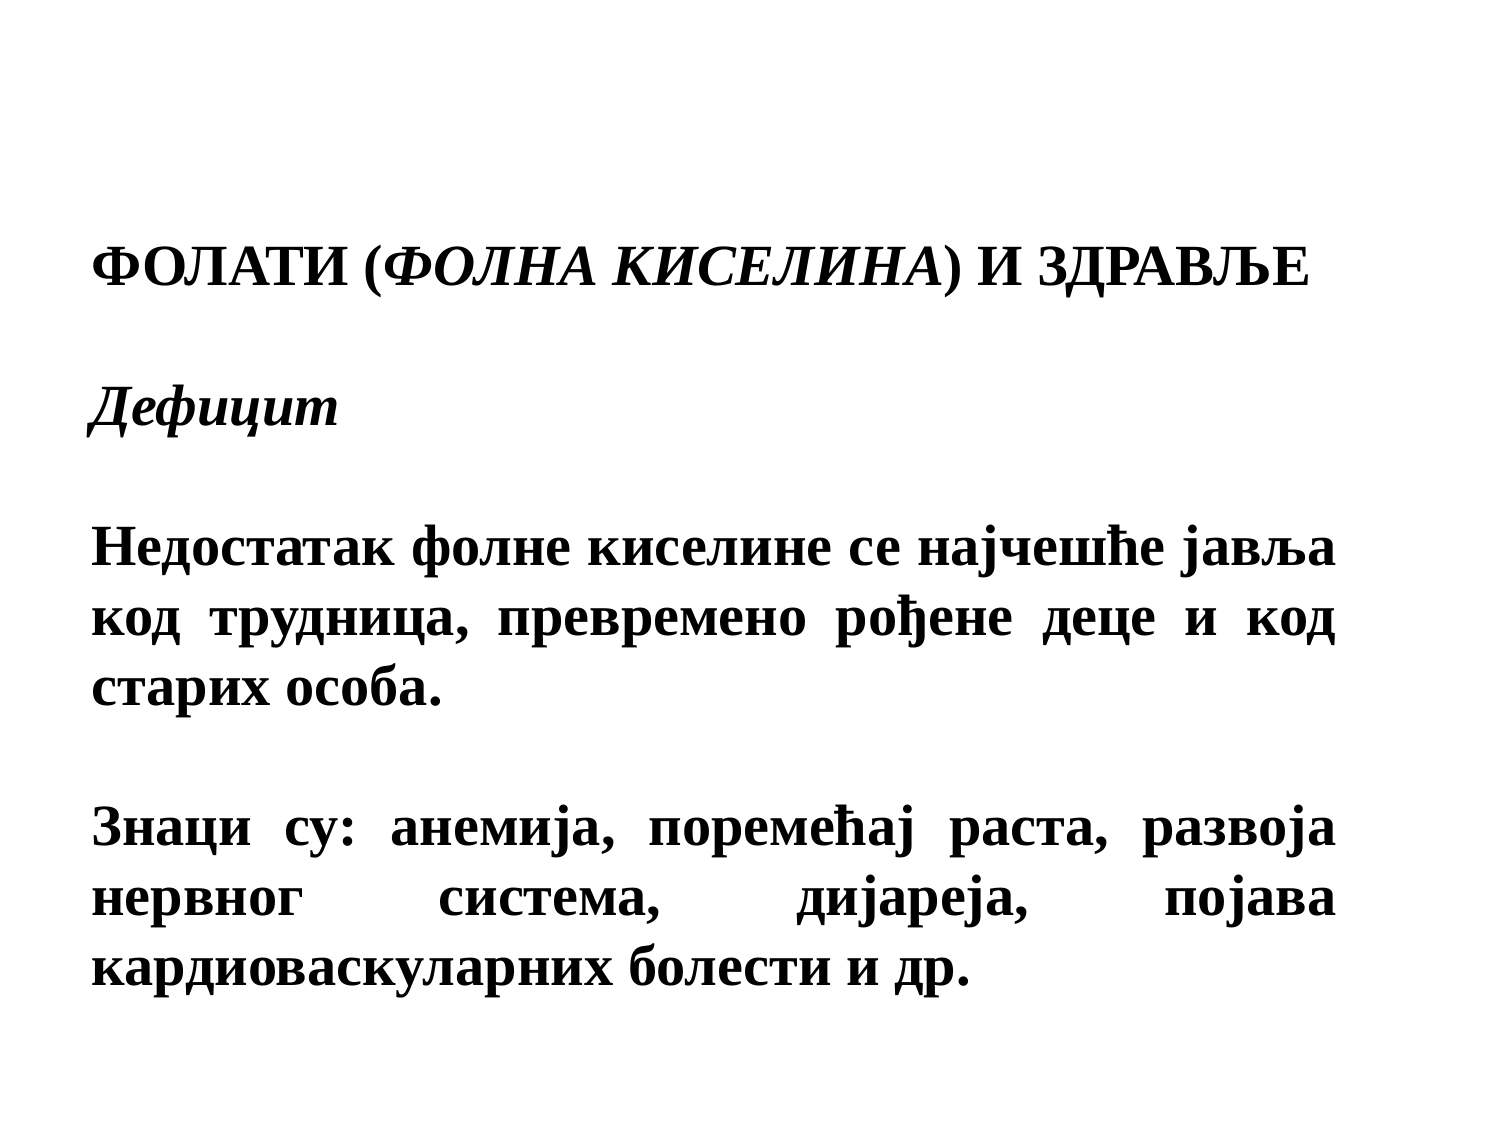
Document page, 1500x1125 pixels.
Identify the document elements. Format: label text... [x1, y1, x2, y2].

text_box ФОЛАТИ (ФОЛНА КИСЕЛИНА) И ЗДРАВЉЕ Дефицит Недостатак фолне киселине се најчешће јавља код трудница, превремено рођене деце и код старих особа. Знаци су: анемија, поремећај раста, развоја нервног система, дијареја, појава кардиоваскуларних болести и др. [76, 220, 1352, 1005]
